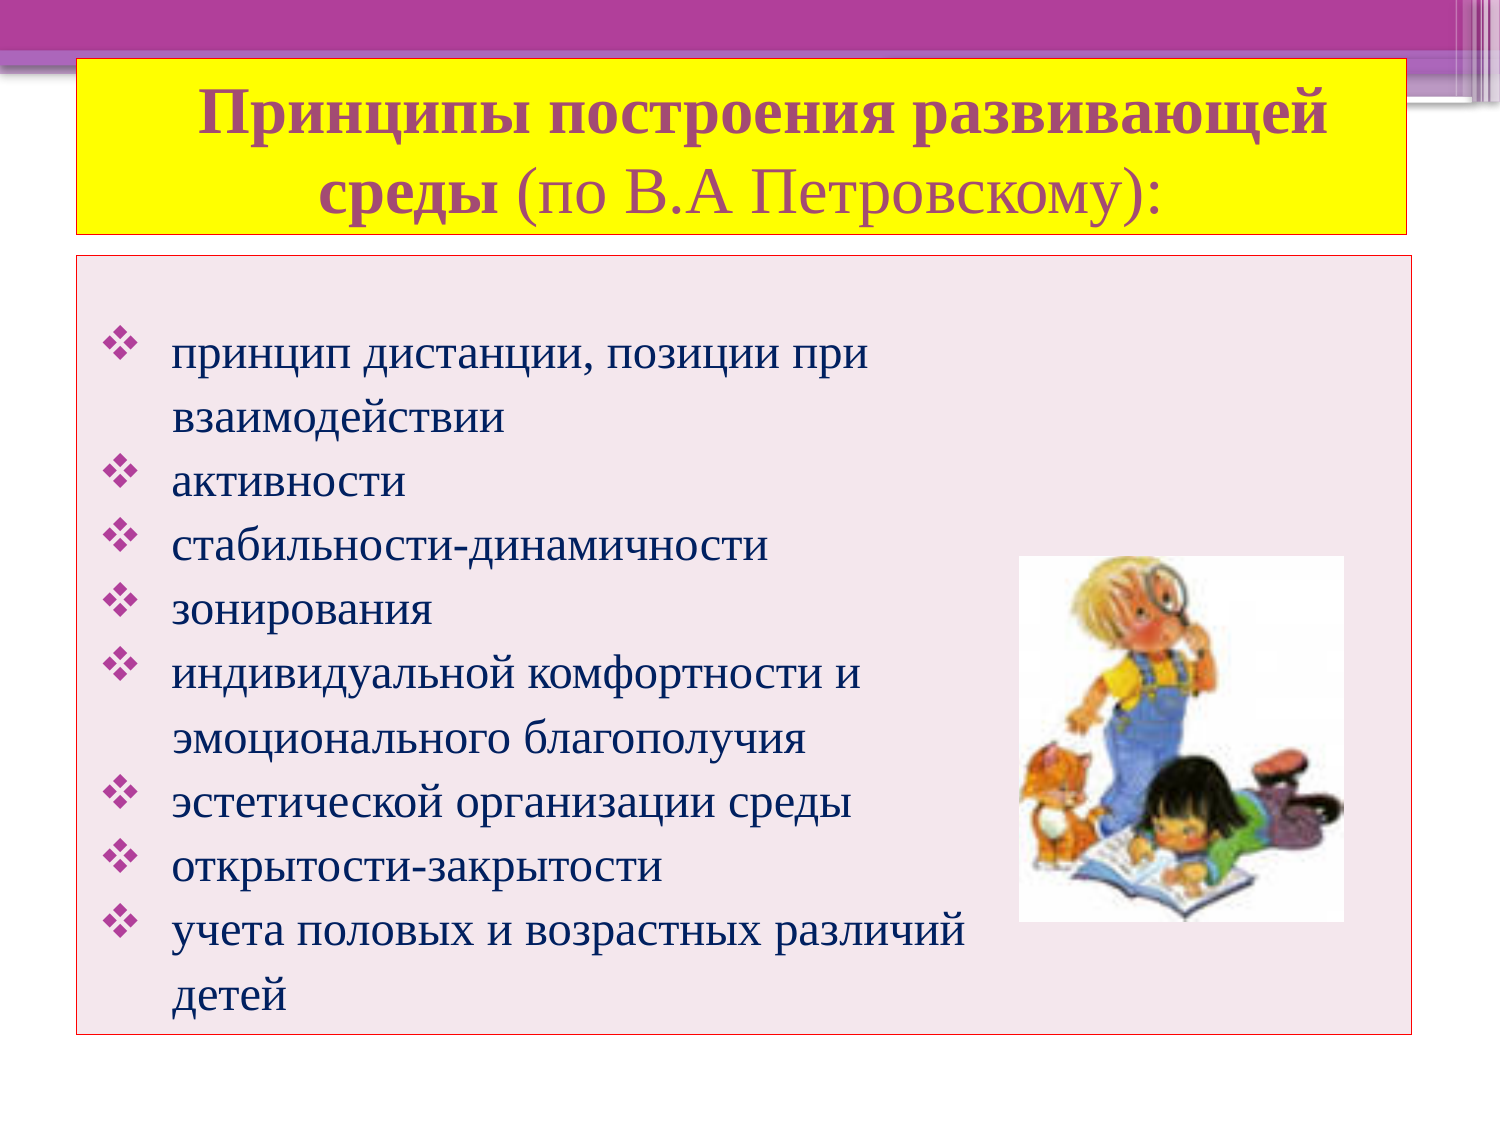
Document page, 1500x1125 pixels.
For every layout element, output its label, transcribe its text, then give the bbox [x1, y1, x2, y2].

picture [1019, 556, 1344, 923]
title Принципы построения развивающей среды (по В.А Петровскому): [76, 58, 1407, 235]
list принцип дистанции, позиции при взаимодействии активности стабильности-динамичности зонирования индивидуальной комфортности и эмоционального благополучия эстетической организации среды открытости-закрытости учета половых и возрастных различий детей [76, 255, 1412, 1035]
